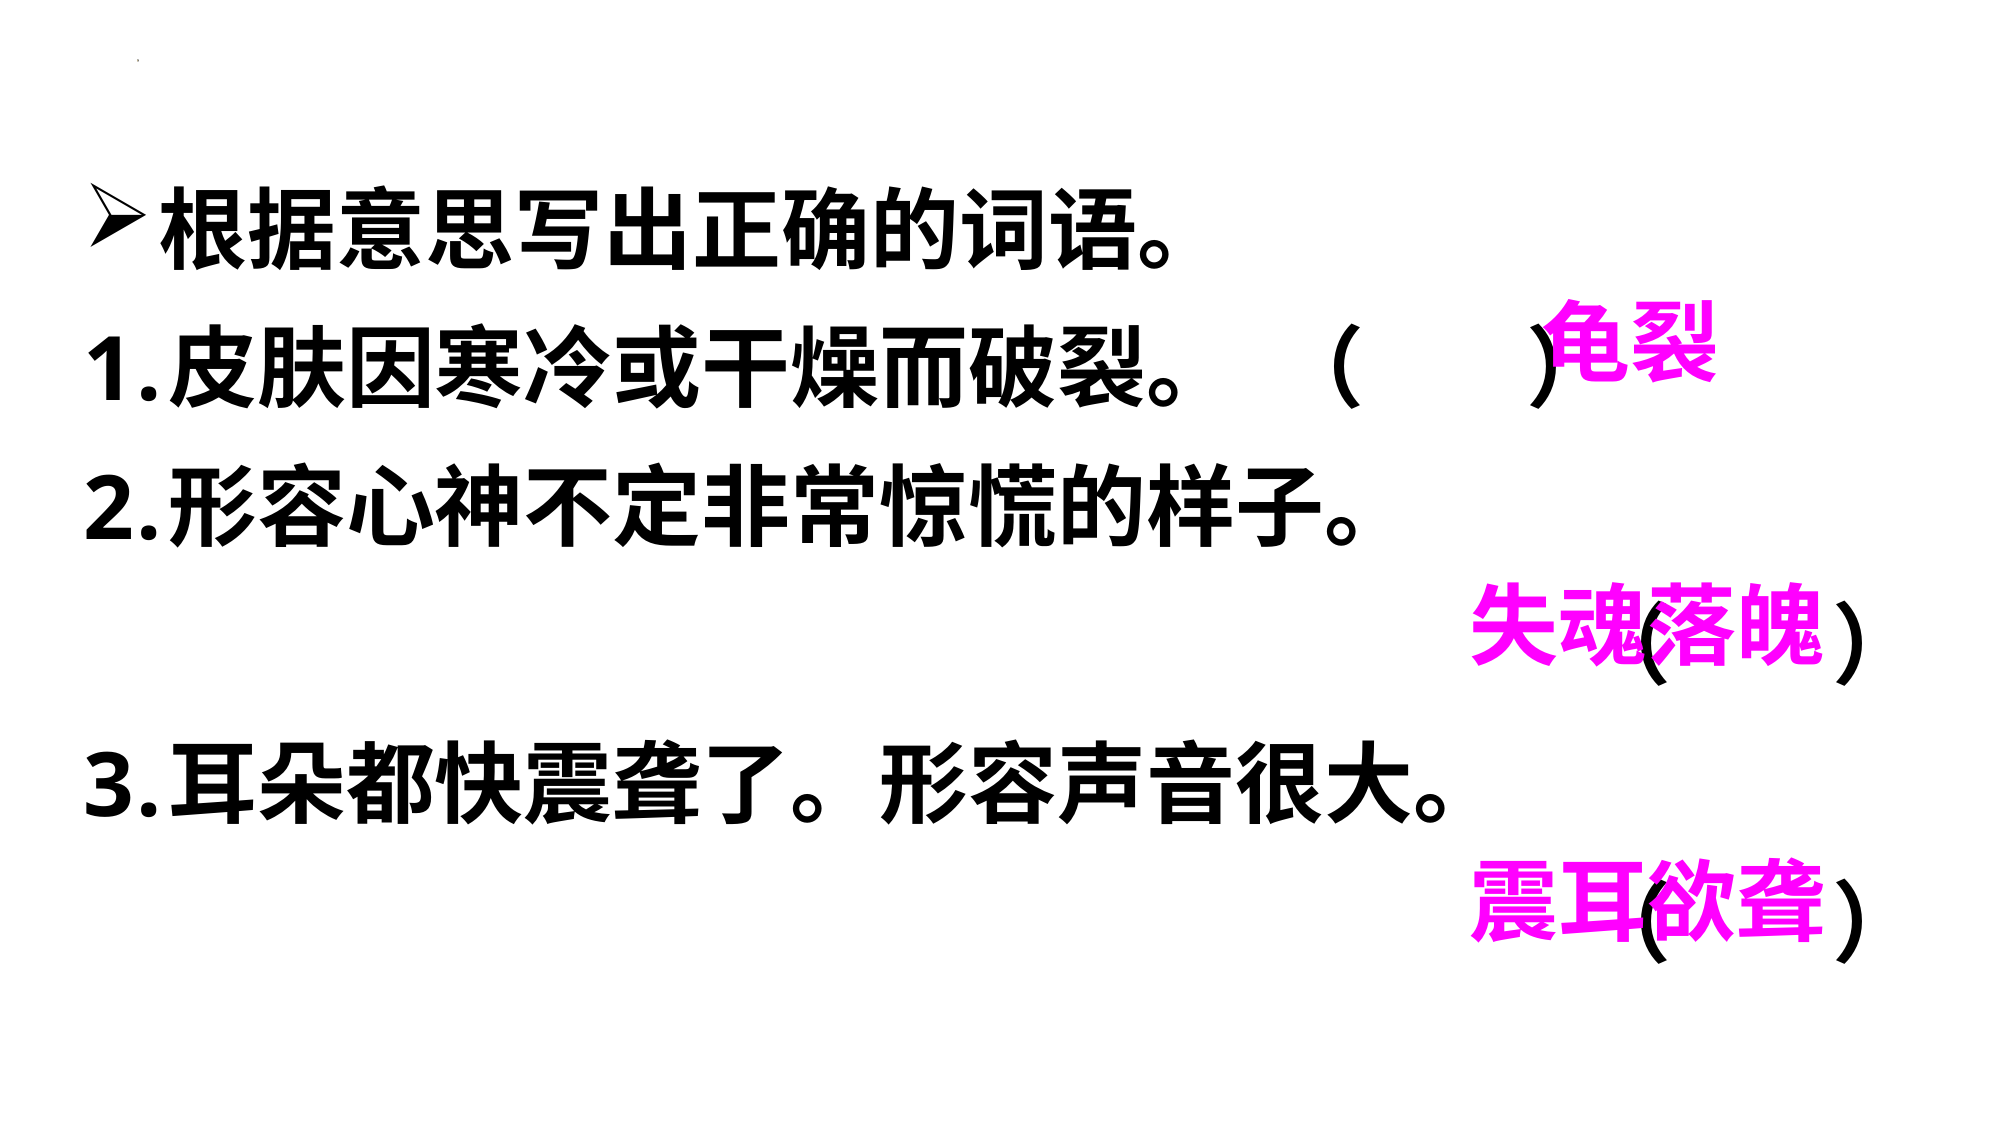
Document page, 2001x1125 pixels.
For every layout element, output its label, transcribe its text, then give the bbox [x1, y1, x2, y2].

text_box 震耳欲聋 [1425, 838, 1871, 960]
text_box 失魂落魄 [1425, 562, 1871, 685]
text_box 根据意思写出正确的词语。 皮肤因寒冷或干燥而破裂。 （ ） 形容心神不定非常惊慌的样子。 （ ） 耳朵都快震聋了。形容声音很大。 （ ） [69, 133, 1938, 981]
text_box 龟裂 [1508, 279, 1752, 401]
